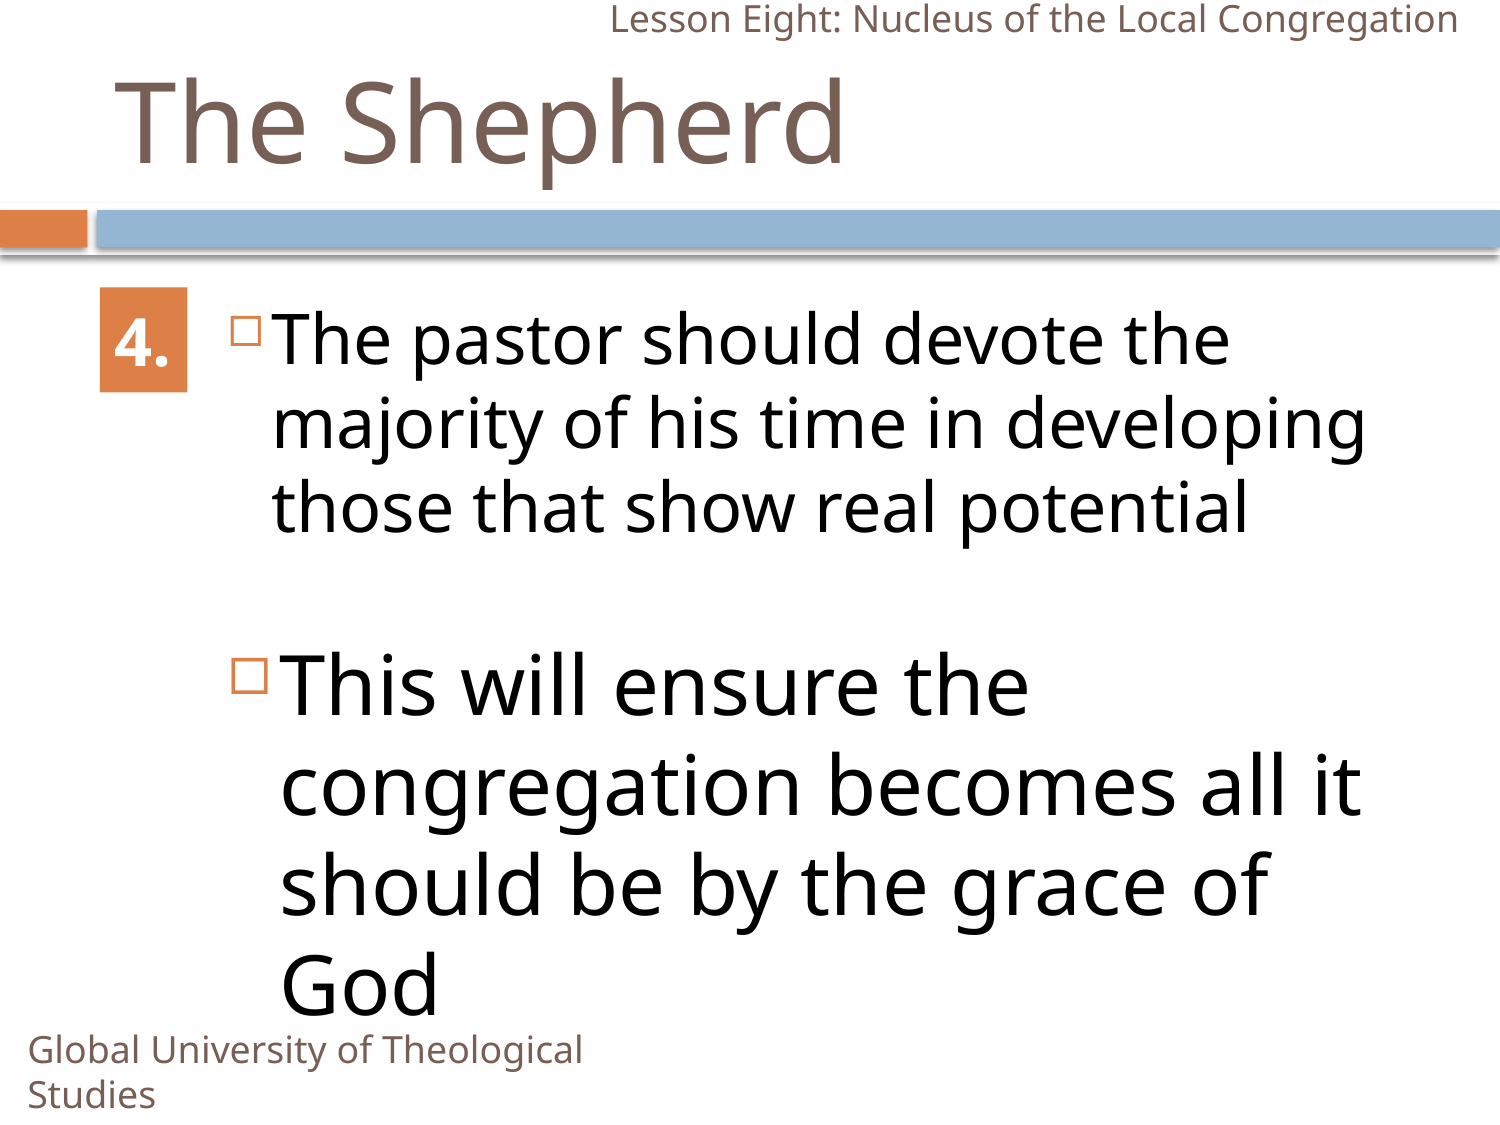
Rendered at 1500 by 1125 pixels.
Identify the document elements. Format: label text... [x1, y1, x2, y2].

title The Shepherd [99, 37, 1438, 200]
list This will ensure the congregation becomes all it should be by the grace of God [212, 624, 1425, 1050]
text_box Global University of Theological Studies [12, 1018, 713, 1123]
text_box Lesson Eight: Nucleus of the Local Congregation [512, 0, 1475, 48]
list The pastor should devote the majority of his time in developing those that show real potential [212, 287, 1425, 624]
list 4. [99, 287, 188, 393]
